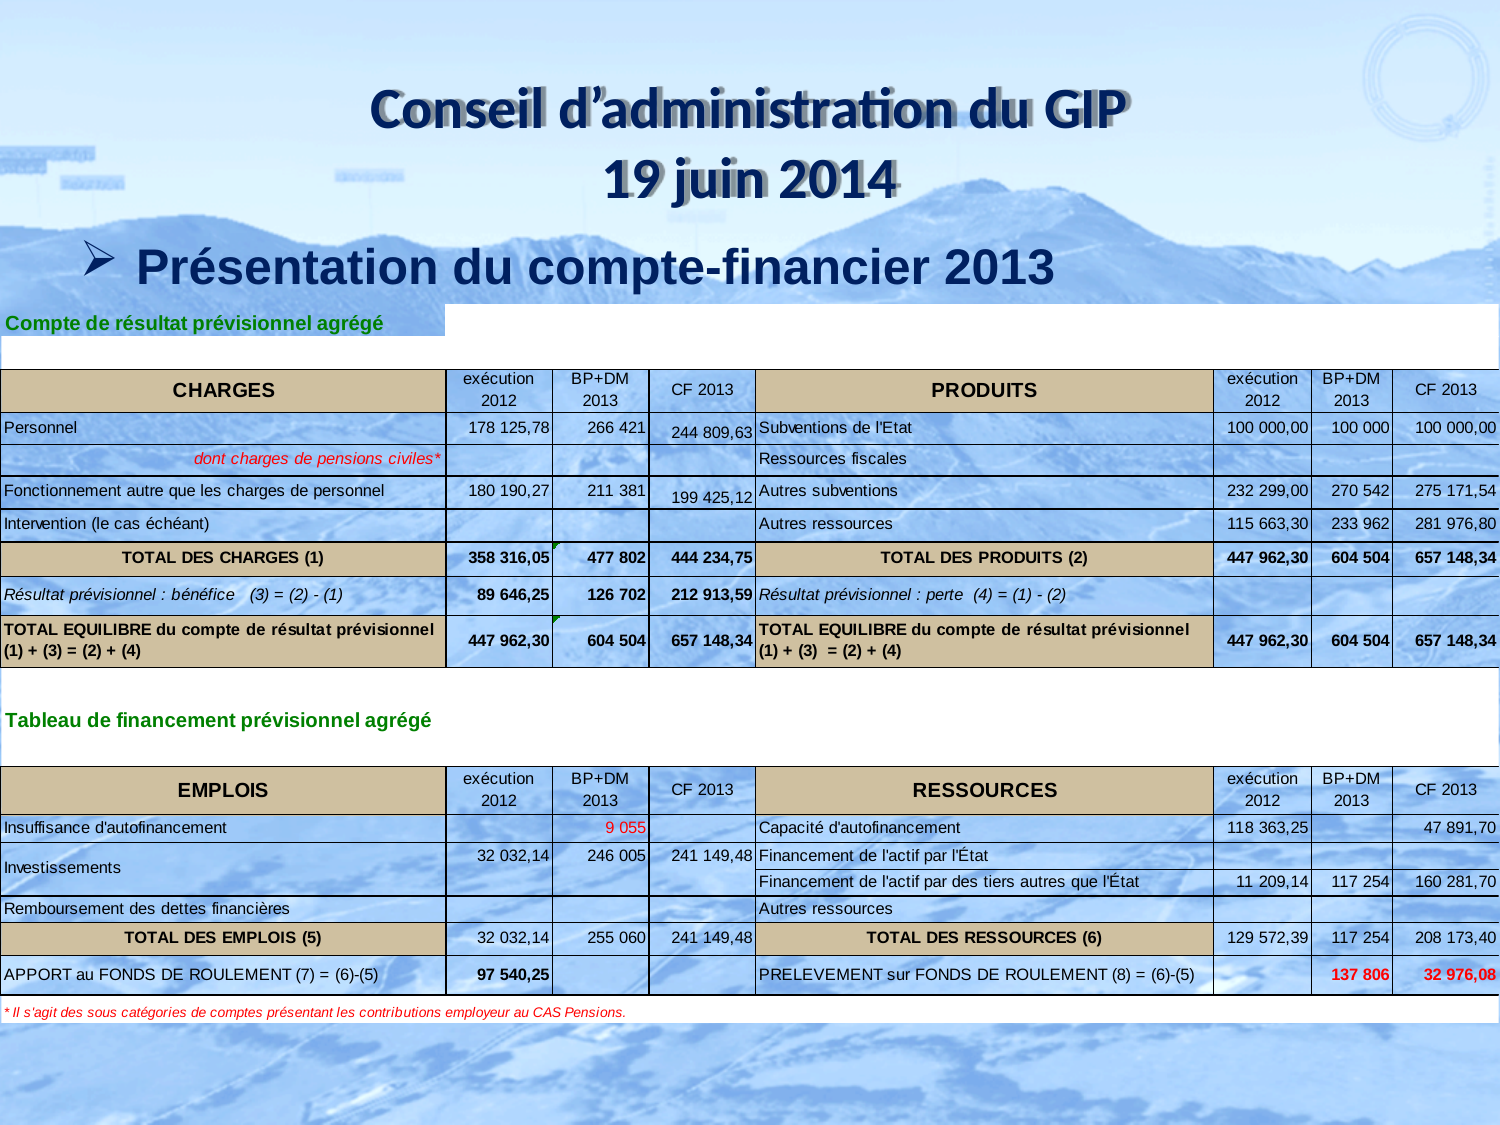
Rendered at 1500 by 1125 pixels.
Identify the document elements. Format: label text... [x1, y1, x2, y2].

title Conseil d’administration du GIP 19 juin 2014 [74, 30, 1425, 227]
text_box Présentation du compte-financier 2013 [64, 227, 1459, 301]
picture [0, 0, 1500, 1125]
